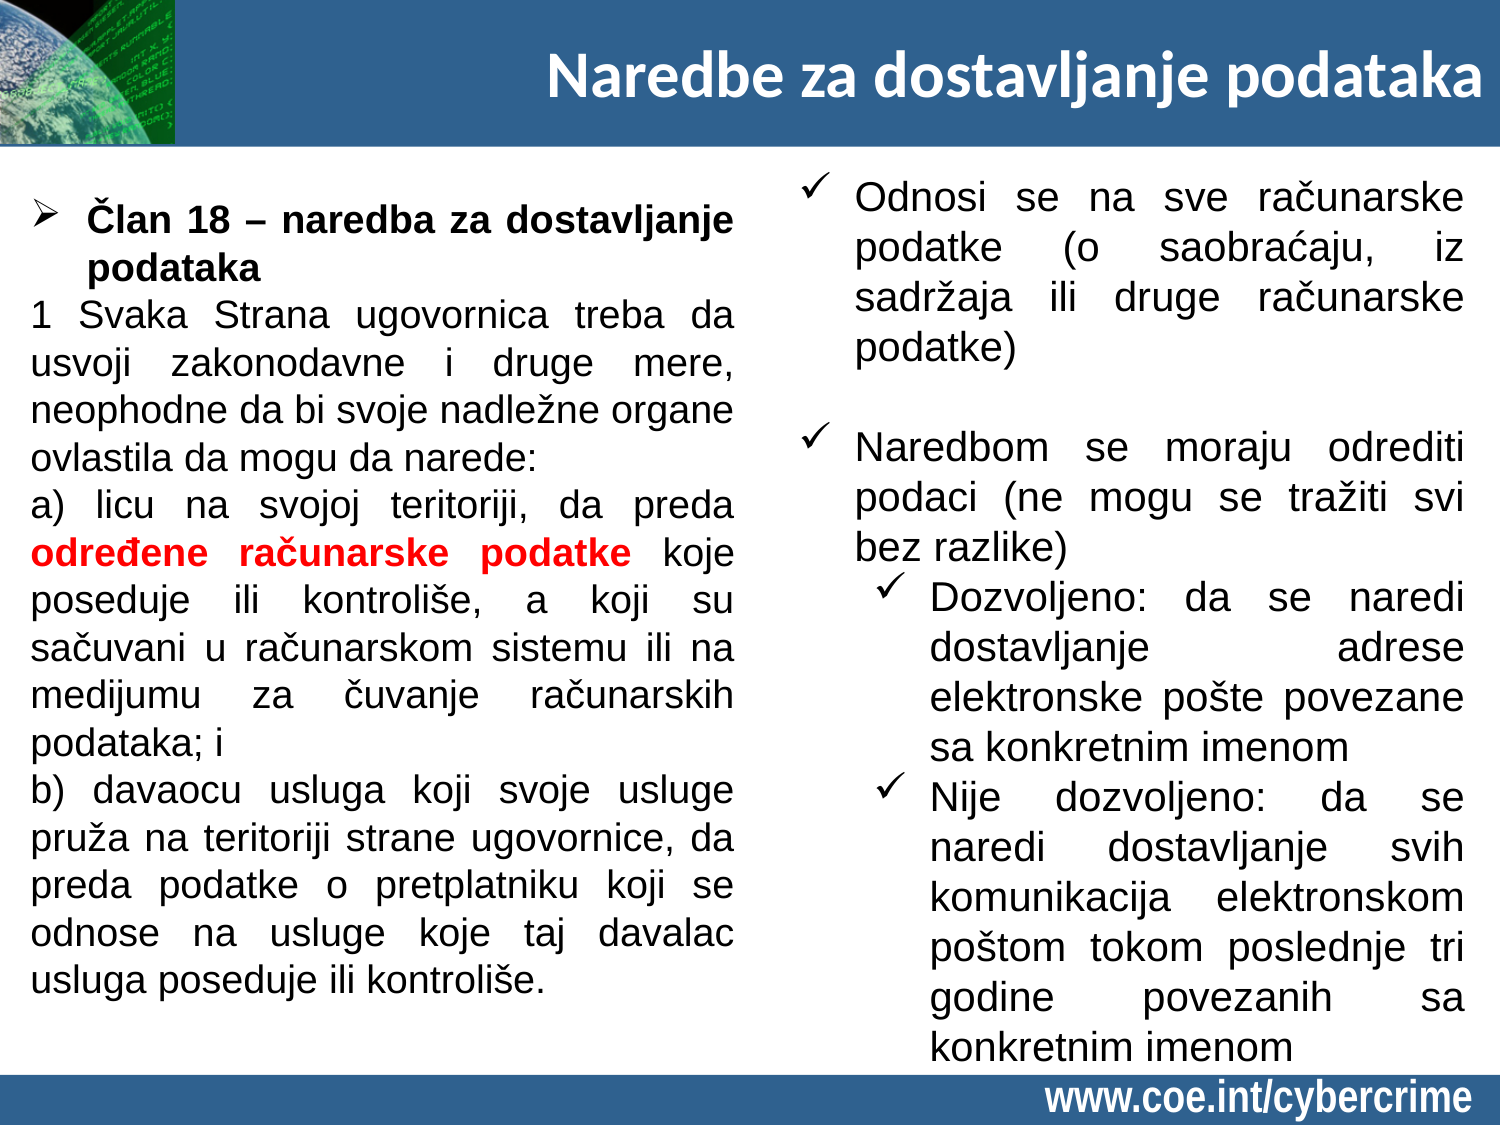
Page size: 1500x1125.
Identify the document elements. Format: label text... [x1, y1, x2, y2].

text_box Odnosi se na sve računarske podatke (o saobraćaju, iz sadržaja ili druge računarske podatke) Naredbom se moraju odrediti podaci (ne mogu se tražiti svi bez razlike) Dozvoljeno: da se naredi dostavljanje adrese elektronske pošte povezane sa konkretnim imenom Nije dozvoljeno: da se naredi dostavljanje svih komunikacija elektronskom poštom tokom poslednje tri godine povezanih sa konkretnim imenom [783, 162, 1480, 1078]
text_box [0, 1073, 1030, 1125]
picture [0, 0, 175, 144]
text_box Naredbe za dostavljanje podataka [177, 0, 1500, 149]
text_box www.coe.int/cybercrime [1030, 1059, 1500, 1125]
text_box Član 18 – naredba za dostavljanje podataka 1 Svaka Strana ugovornica treba da usvoji zakonodavne i druge mere, neophodne da bi svoje nadležne organe ovlastila da mogu da narede: a) licu na svojoj teritoriji, da preda određene računarske podatke koje poseduje ili kontroliše, a koji su sačuvani u računarskom sistemu ili na medijumu za čuvanje računarskih podataka; i b) davaocu usluga koji svoje usluge pruža na teritoriji strane ugovornice, da preda podatke o pretplatniku koji se odnose na usluge koje taj davalac usluga poseduje ili kontroliše. [15, 186, 750, 1009]
